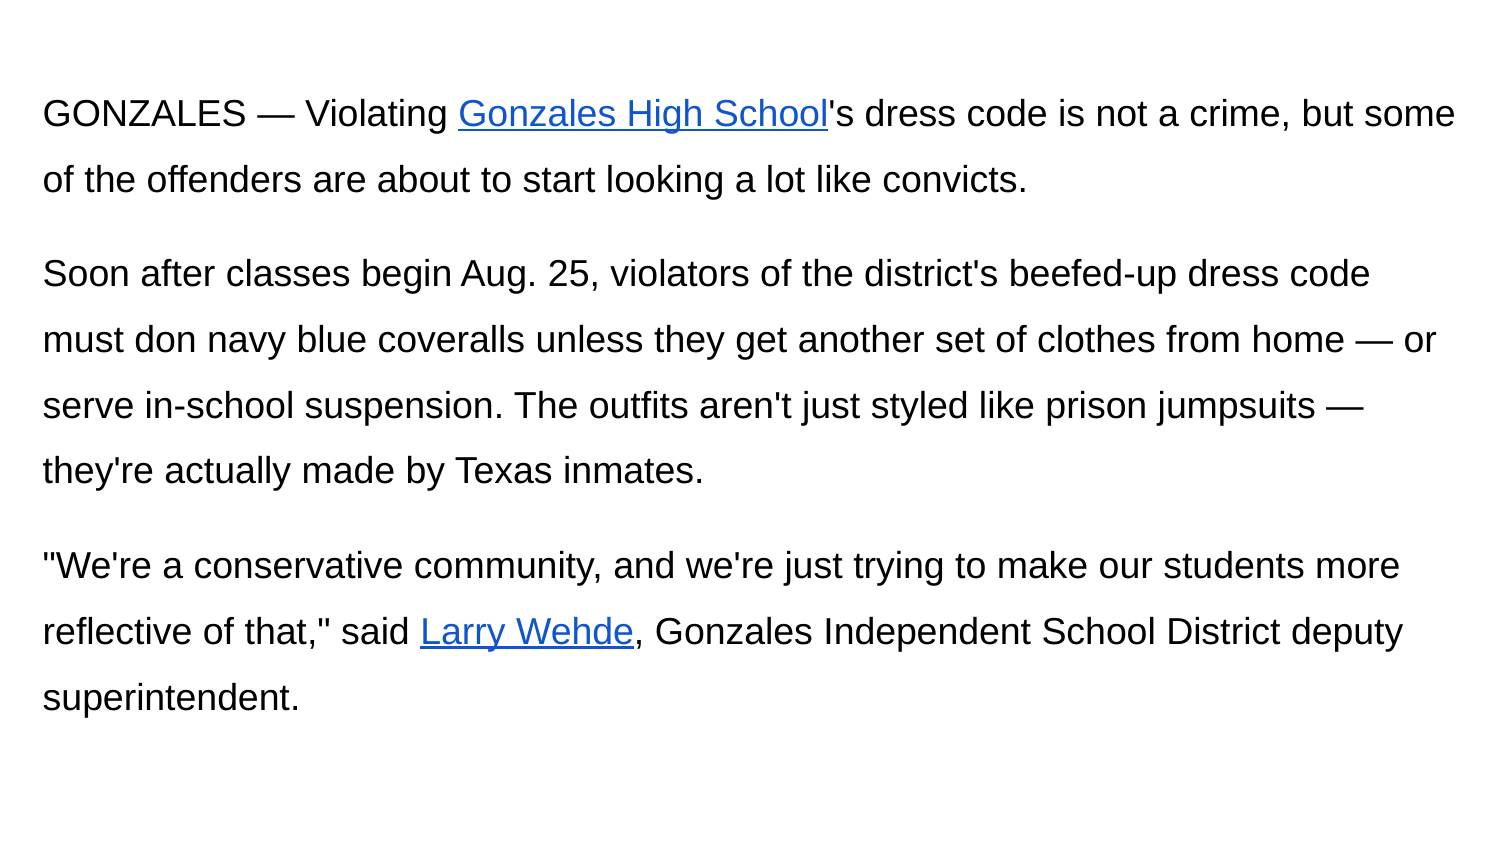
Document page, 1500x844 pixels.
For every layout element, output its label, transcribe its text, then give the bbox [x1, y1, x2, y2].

text_box GONZALES — Violating Gonzales High School's dress code is not a crime, but some of the offenders are about to start looking a lot like convicts. Soon after classes begin Aug. 25, violators of the district's beefed-up dress code must don navy blue coveralls unless they get another set of clothes from home — or serve in-school suspension. The outfits aren't just styled like prison jumpsuits — they're actually made by Texas inmates. "We're a conservative community, and we're just trying to make our students more reflective of that," said Larry Wehde, Gonzales Independent School District deputy superintendent. [27, 42, 1473, 801]
